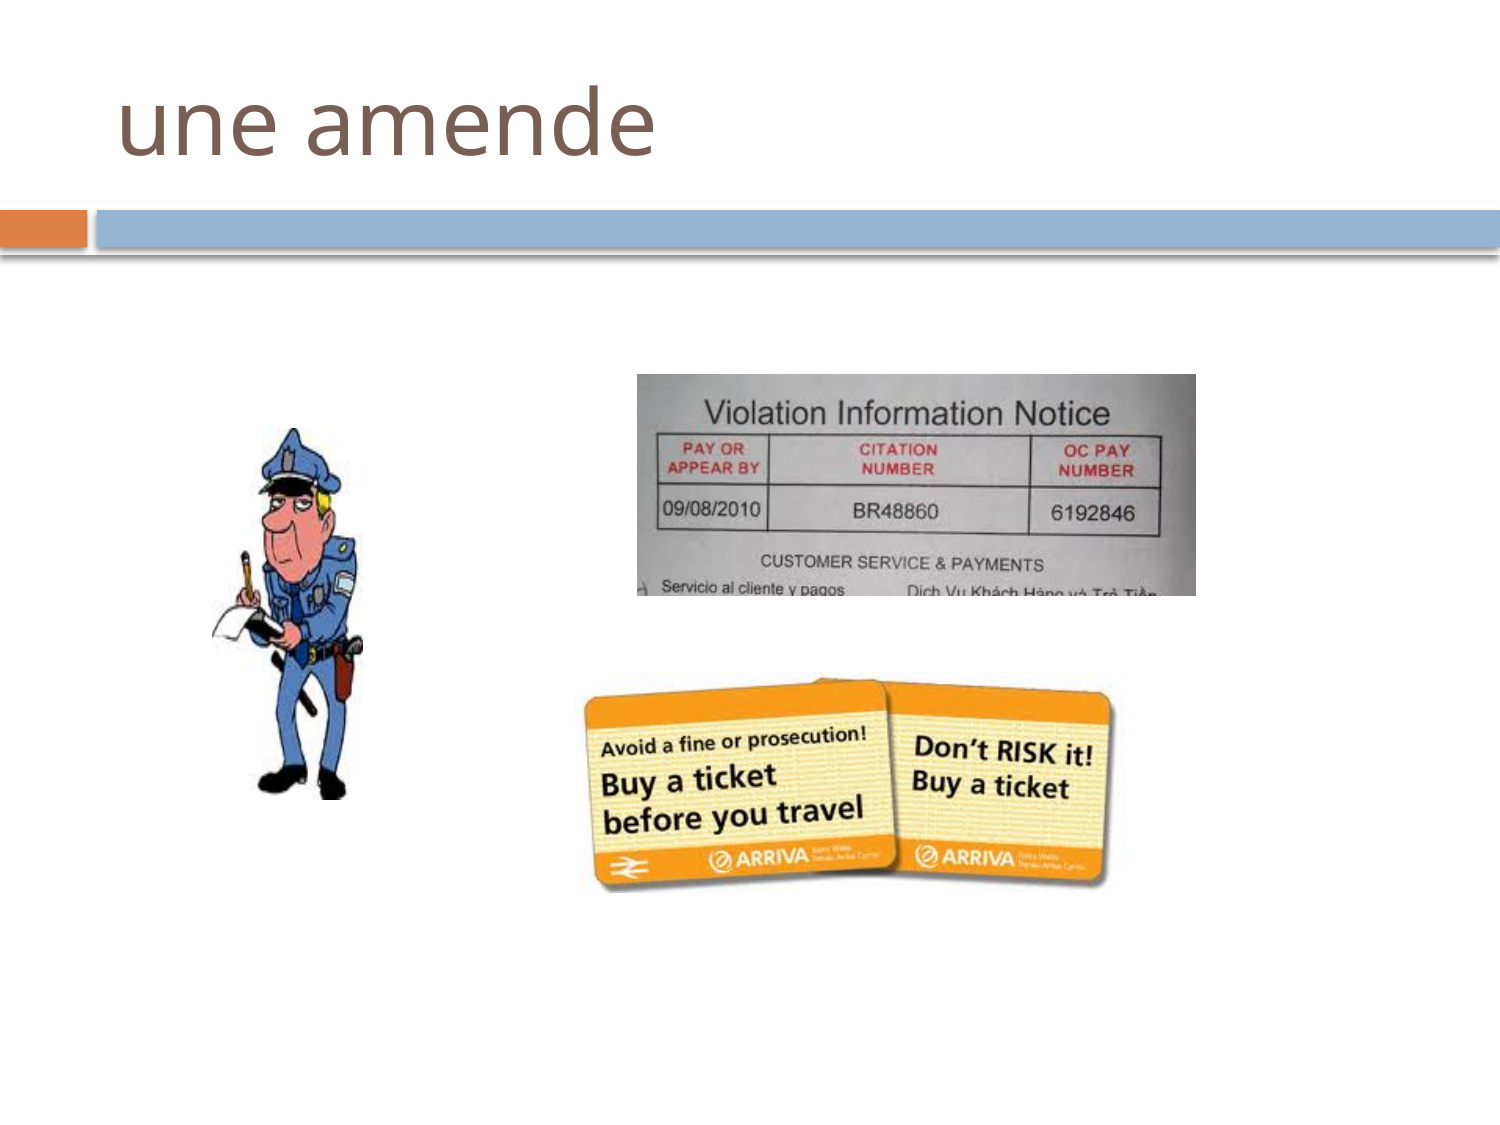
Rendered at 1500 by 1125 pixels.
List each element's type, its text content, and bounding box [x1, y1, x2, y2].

picture [212, 427, 363, 801]
title une amende [100, 37, 1438, 200]
picture [637, 374, 1196, 596]
picture [574, 672, 1134, 894]
